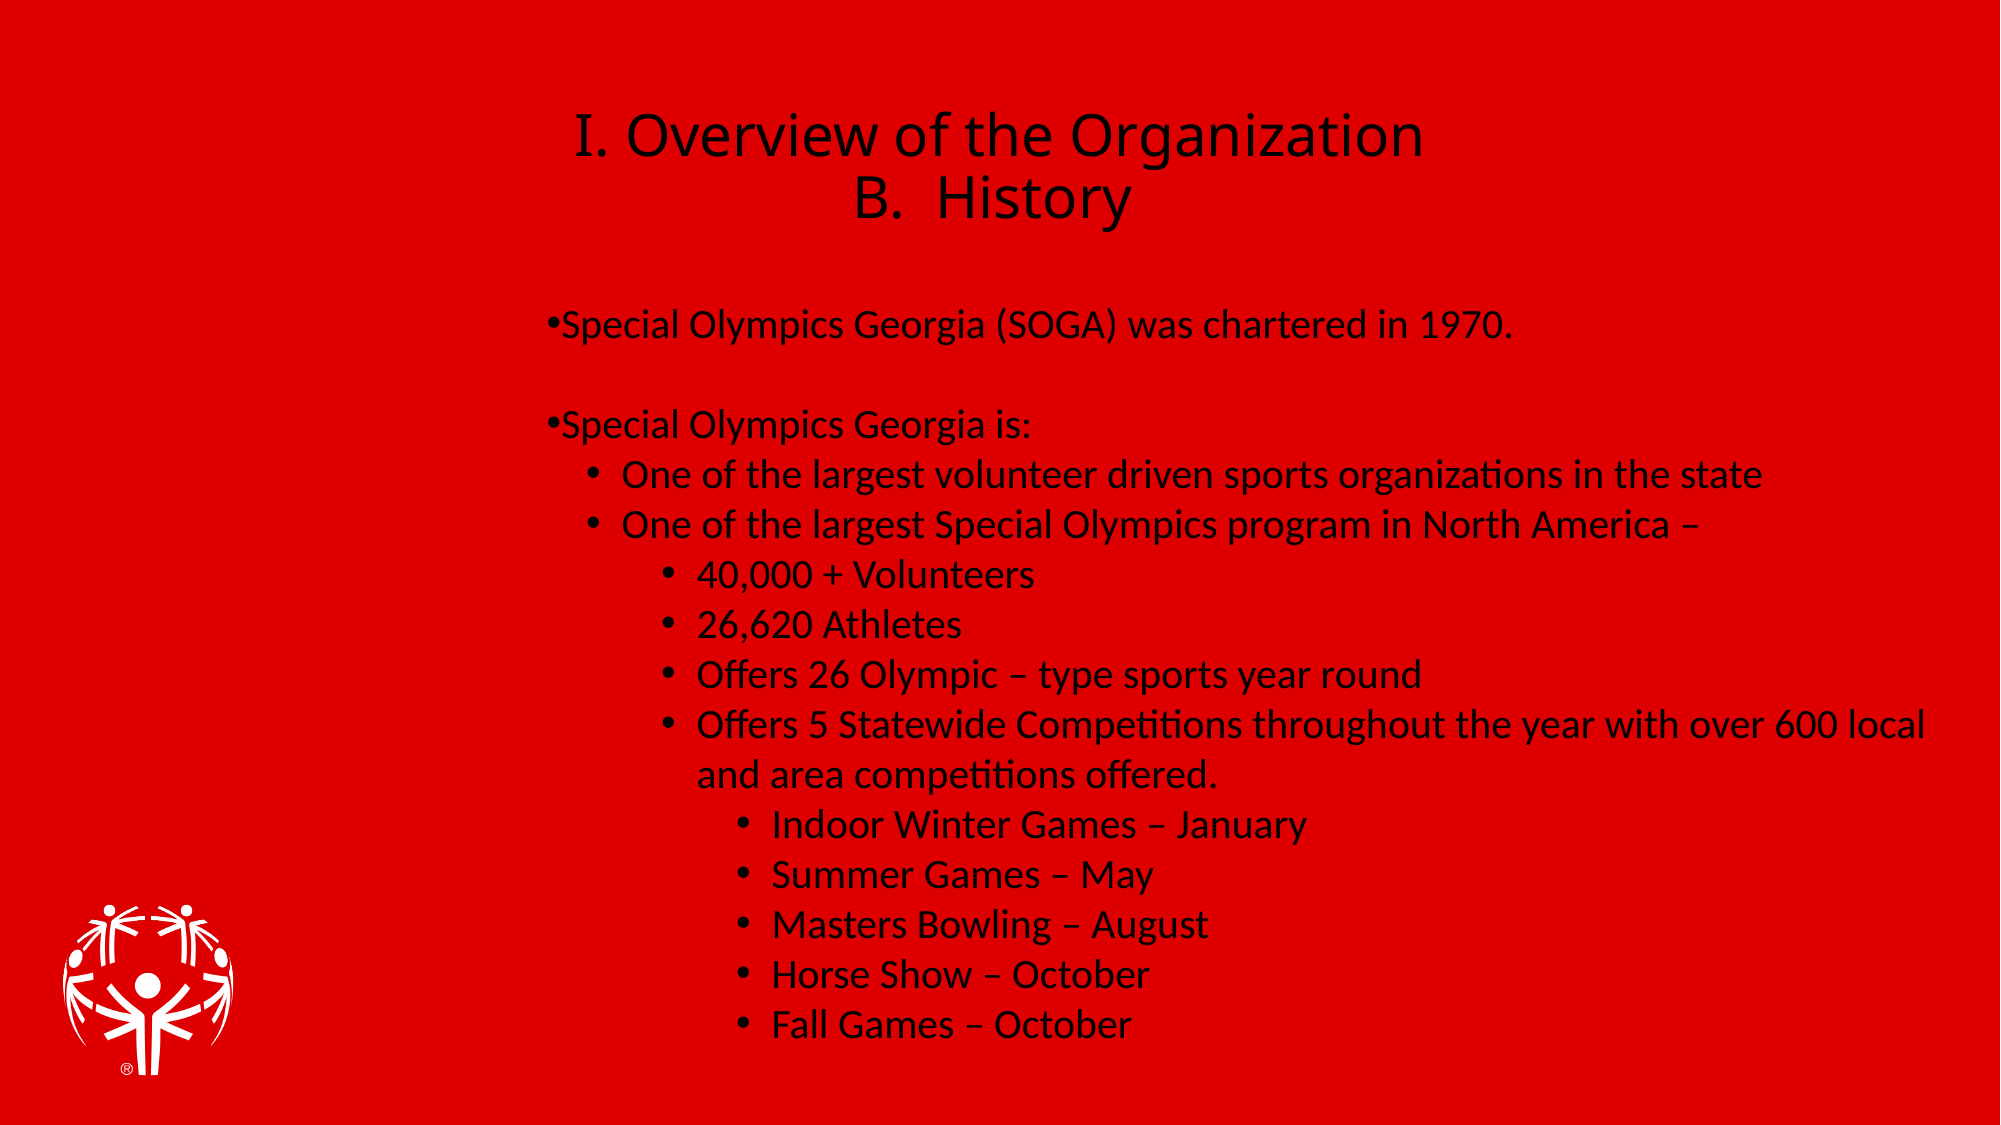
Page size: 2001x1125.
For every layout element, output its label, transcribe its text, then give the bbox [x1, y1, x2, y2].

text_box Special Olympics Georgia (SOGA) was chartered in 1970. Special Olympics Georgia is: One of the largest volunteer driven sports organizations in the state One of the largest Special Olympics program in North America – 40,000 + Volunteers 26,620 Athletes Offers 26 Olympic – type sports year round Offers 5 Statewide Competitions throughout the year with over 600 local and area competitions offered. Indoor Winter Games – January Summer Games – May Masters Bowling – August Horse Show – October Fall Games – October [531, 289, 2000, 1055]
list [0, 881, 287, 1098]
title I. Overview of the Organization B. History [137, 59, 1863, 278]
